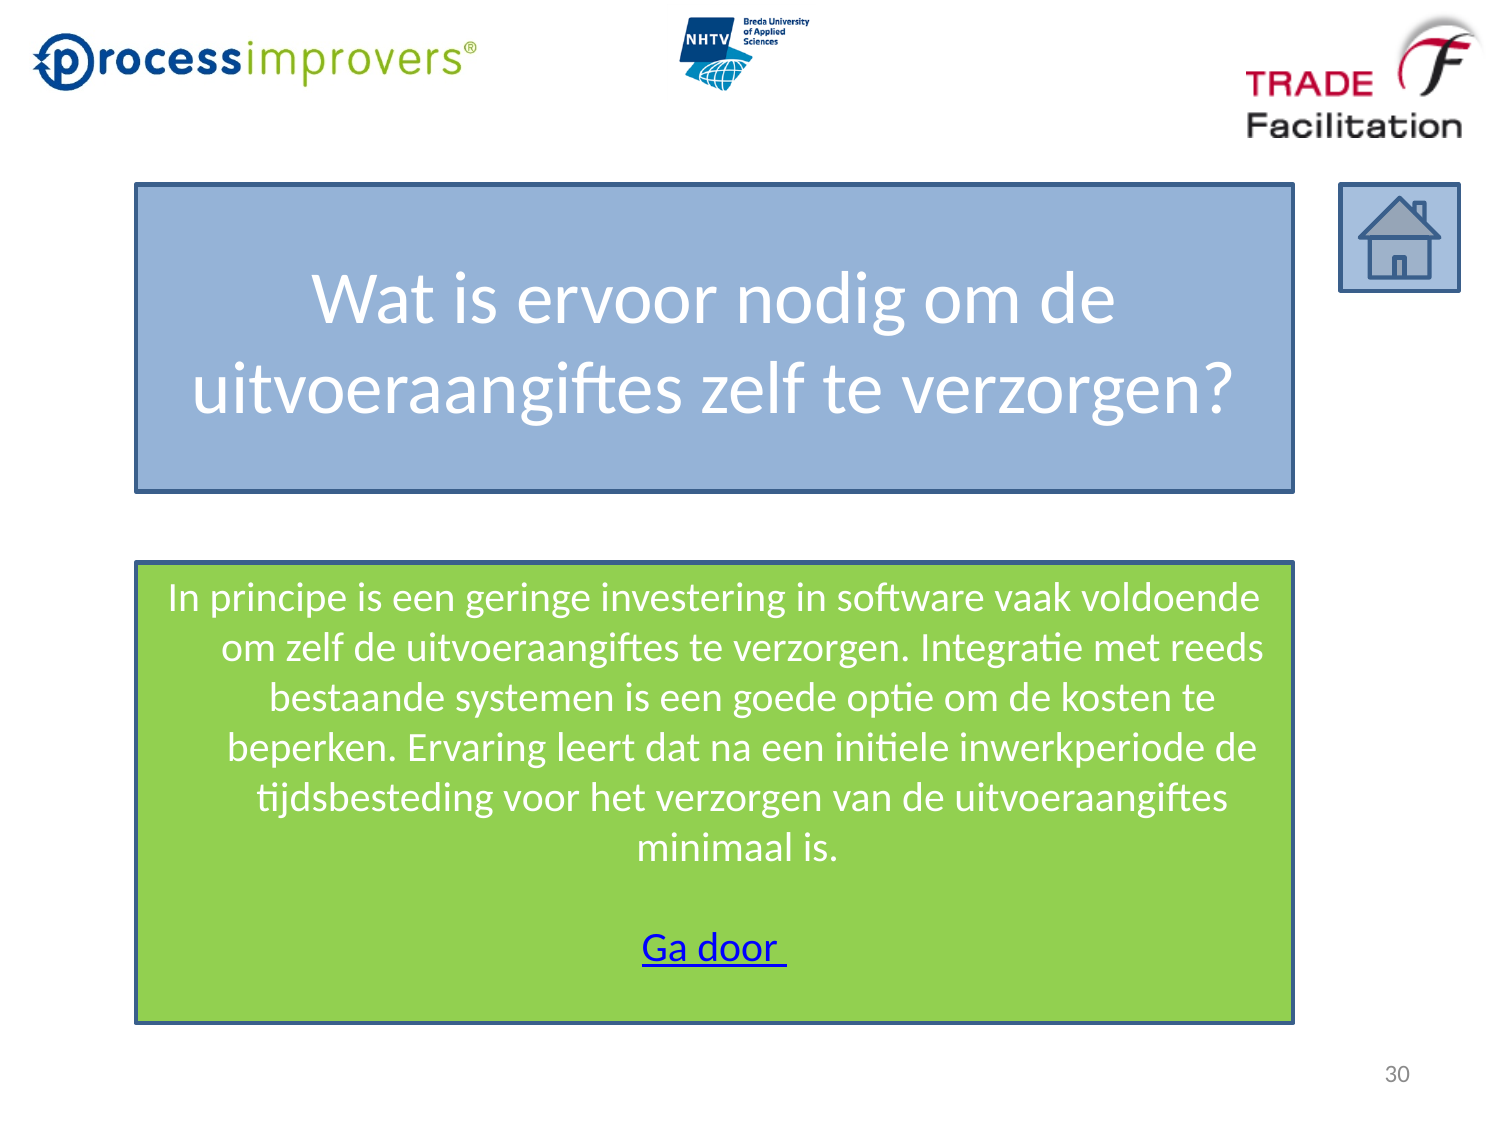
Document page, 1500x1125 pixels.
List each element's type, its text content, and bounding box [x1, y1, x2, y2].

picture [29, 30, 479, 93]
slide_number 30 [1074, 1042, 1425, 1103]
text_box [1338, 182, 1461, 293]
picture [667, 4, 816, 103]
text_box In principe is een geringe investering in software vaak voldoende om zelf de uitvoeraangiftes te verzorgen. Integratie met reeds bestaande systemen is een goede optie om de kosten te beperken. Ervaring leert dat na een initiele inwerkperiode de tijdsbesteding voor het verzorgen van de uitvoeraangiftes minimaal is. Ga door [134, 560, 1295, 1025]
picture [1246, 10, 1487, 138]
text_box Wat is ervoor nodig om de uitvoeraangiftes zelf te verzorgen? [134, 182, 1295, 494]
